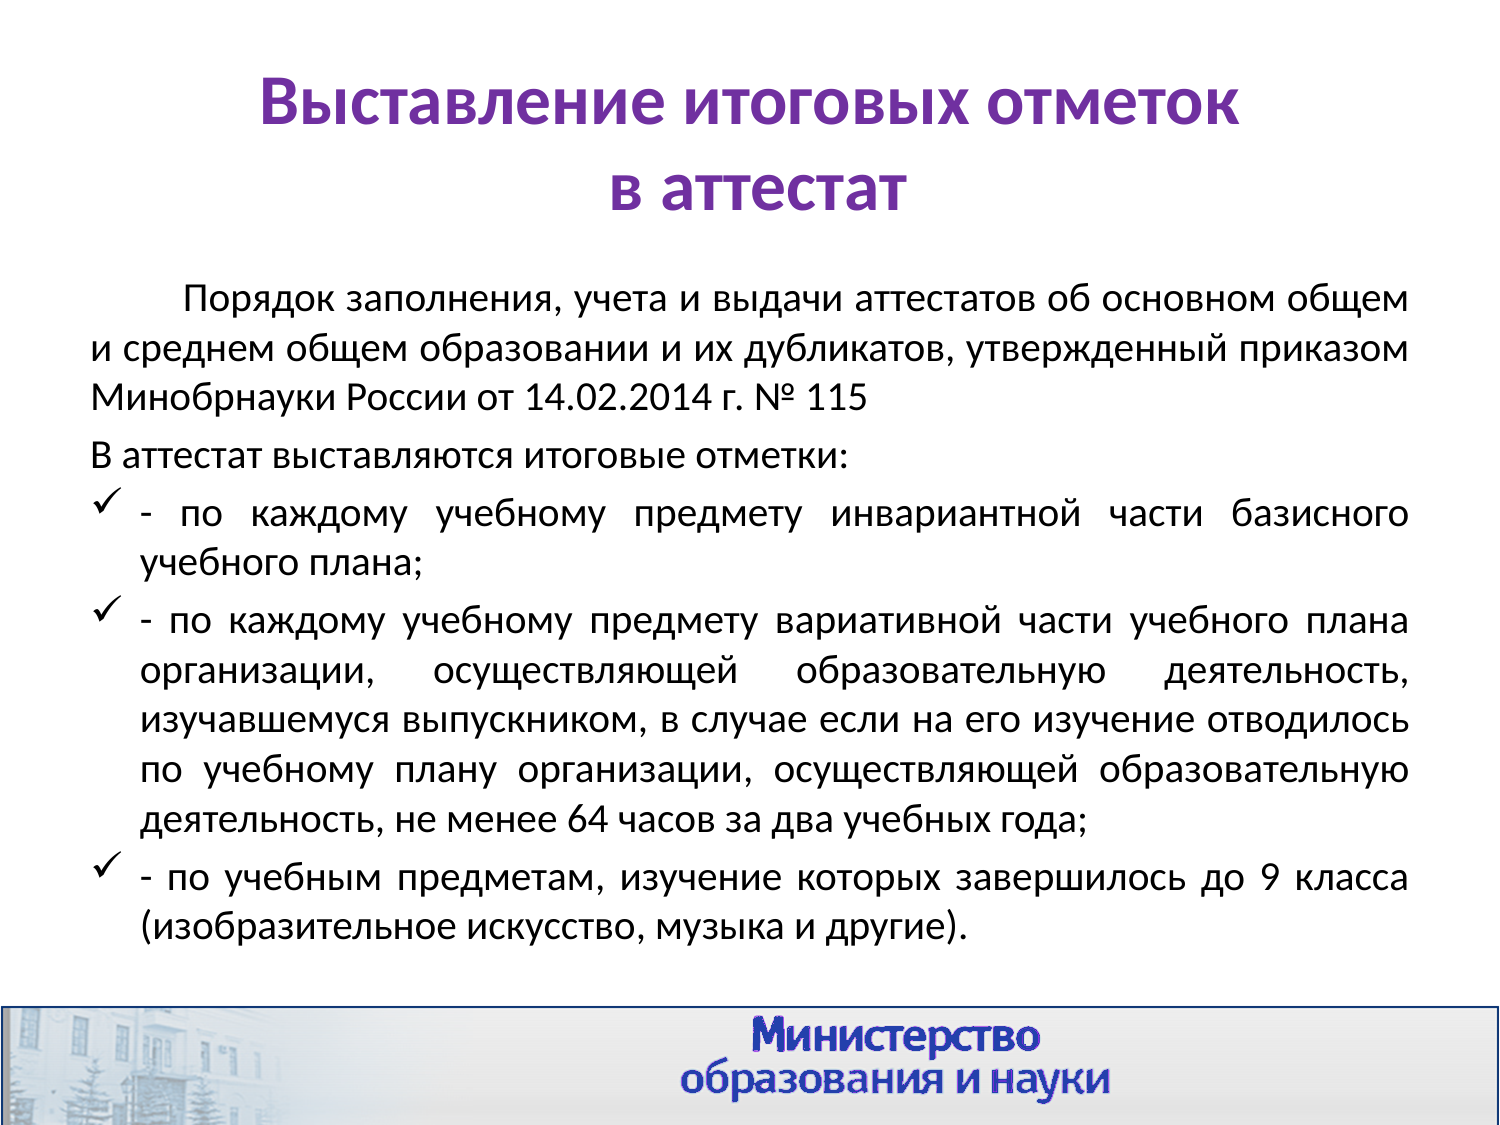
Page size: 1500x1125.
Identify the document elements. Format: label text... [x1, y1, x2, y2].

list Порядок заполнения, учета и выдачи аттестатов об основном общем и среднем общем образовании и их дубликатов, утвержденный приказом Минобрнауки России от 14.02.2014 г. № 115 В аттестат выставляются итоговые отметки: - по каждому учебному предмету инвариантной части базисного учебного плана; - по каждому учебному предмету вариативной части учебного плана организации, осуществляющей образовательную деятельность, изучавшемуся выпускником, в случае если на его изучение отводилось по учебному плану организации, осуществляющей образовательную деятельность, не менее 64 часов за два учебных года; - по учебным предметам, изучение которых завершилось до 9 класса (изобразительное искусство, музыка и другие). [75, 262, 1425, 1003]
picture [0, 1004, 1500, 1125]
title Выставление итоговых отметок в аттестат [75, 45, 1425, 233]
